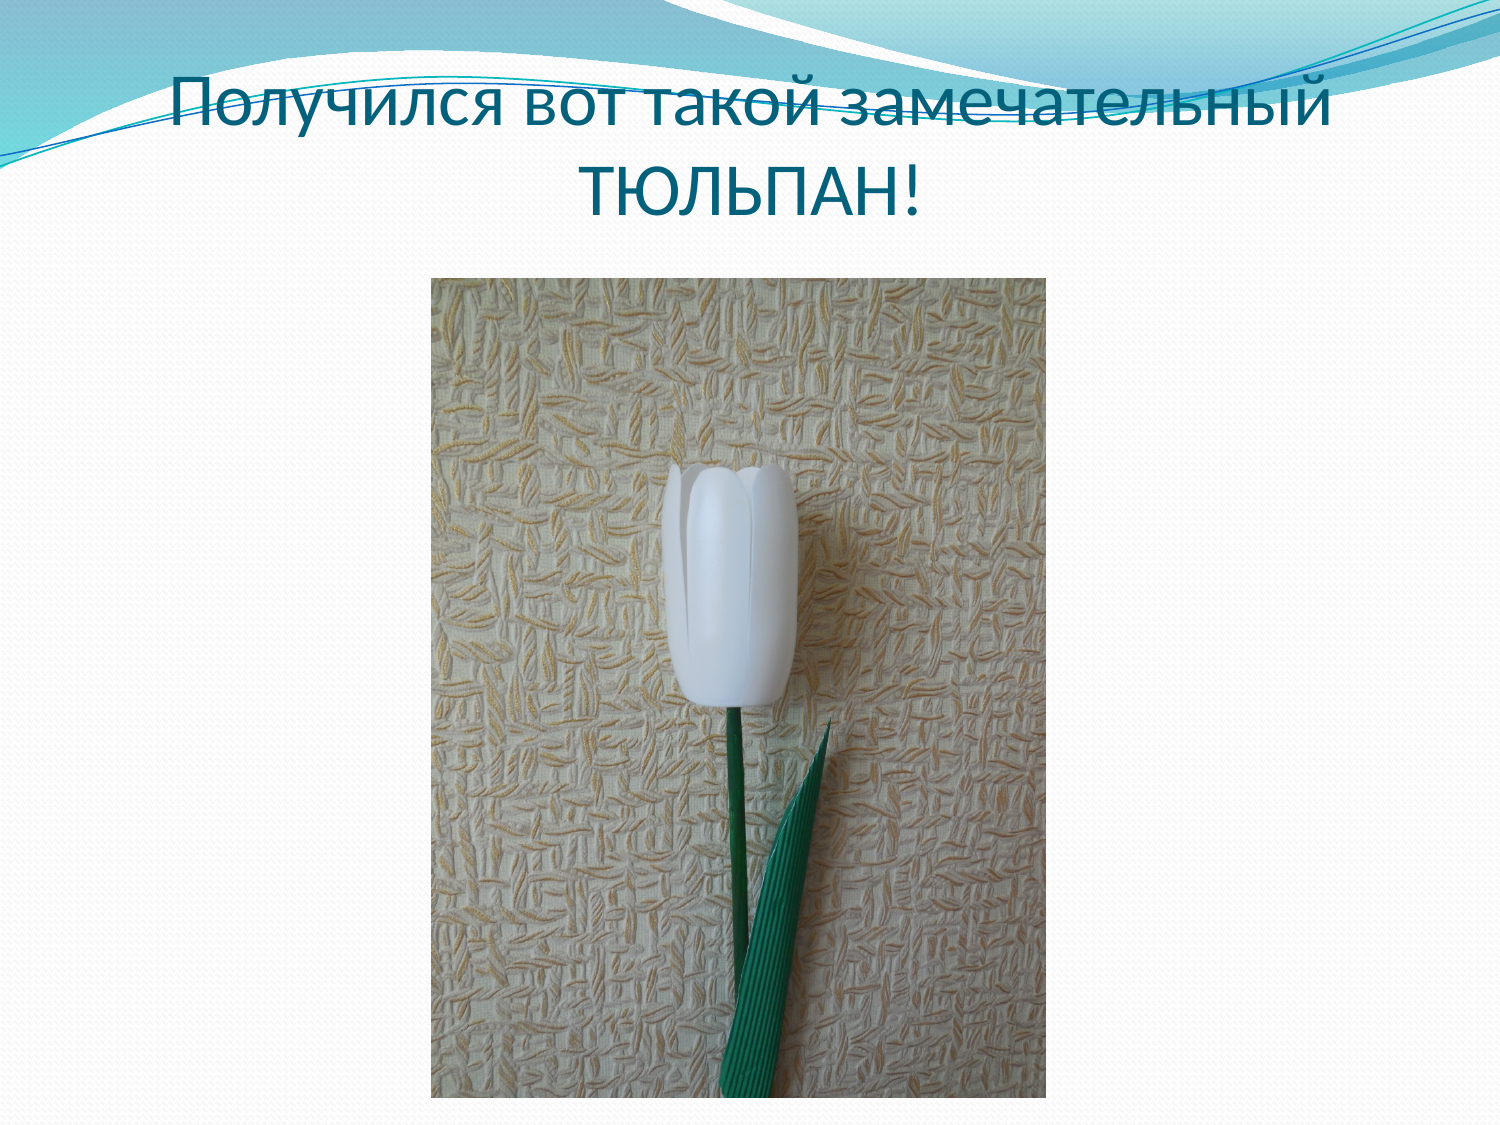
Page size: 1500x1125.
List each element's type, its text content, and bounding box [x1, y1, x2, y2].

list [430, 278, 1046, 1099]
title Получился вот такой замечательный ТЮЛЬПАН! [76, 42, 1427, 231]
